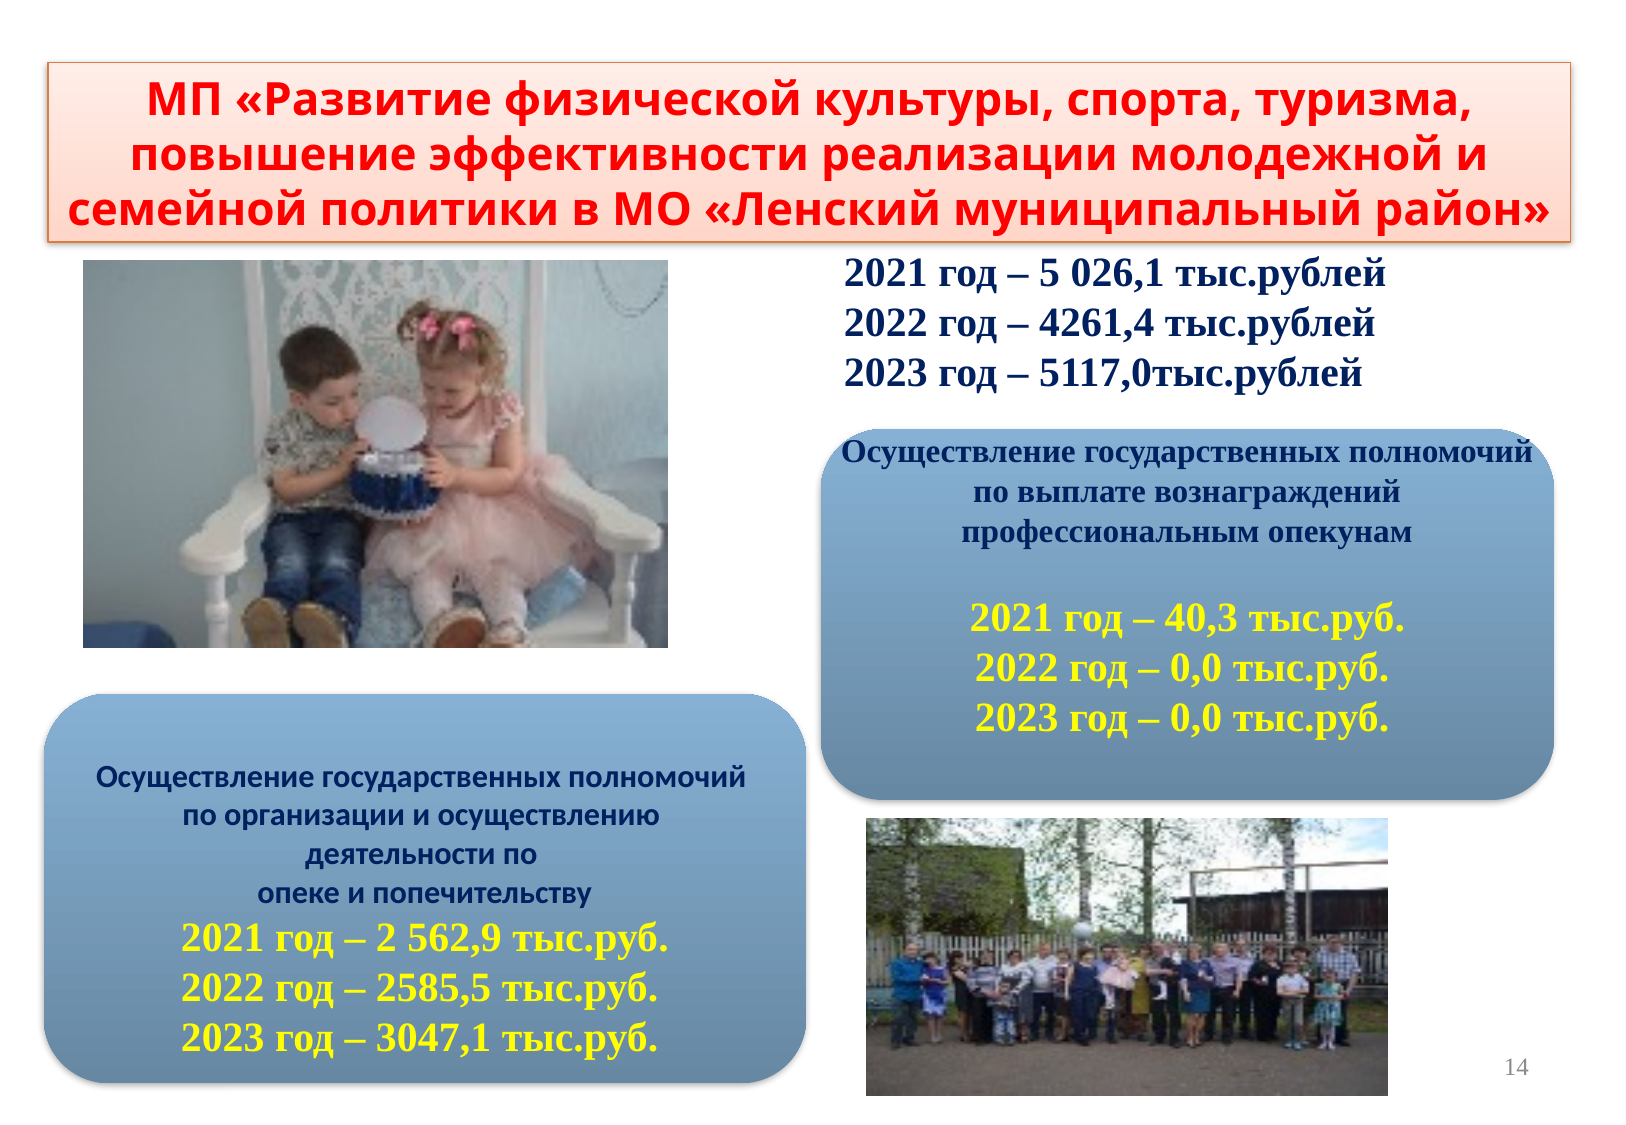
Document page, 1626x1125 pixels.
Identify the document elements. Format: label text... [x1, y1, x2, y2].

picture [83, 260, 669, 649]
text_box [1391, 1024, 1544, 1100]
text_box Осуществление государственных полномочий по организации и осуществлению деятельности по опеке и попечительству 2021 год – 2 562,9 тыс.руб. 2022 год – 2585,5 тыс.руб. 2023 год – 3047,1 тыс.руб. [43, 693, 807, 1084]
text_box МП «Развитие физической культуры, спорта, туризма, повышение эффективности реализации молодежной и семейной политики в МО «Ленский муниципальный район» [47, 62, 1571, 243]
text_box 2021 год – 5 026,1 тыс.рублей 2022 год – 4261,4 тыс.рублей 2023 год – 5117,0тыс.рублей [829, 237, 1459, 403]
text_box Осуществление государственных полномочий по выплате вознаграждений профессиональным опекунам 2021 год – 40,3 тыс.руб. 2022 год – 0,0 тыс.руб. 2023 год – 0,0 тыс.руб. [820, 429, 1555, 800]
picture [866, 818, 1388, 1096]
